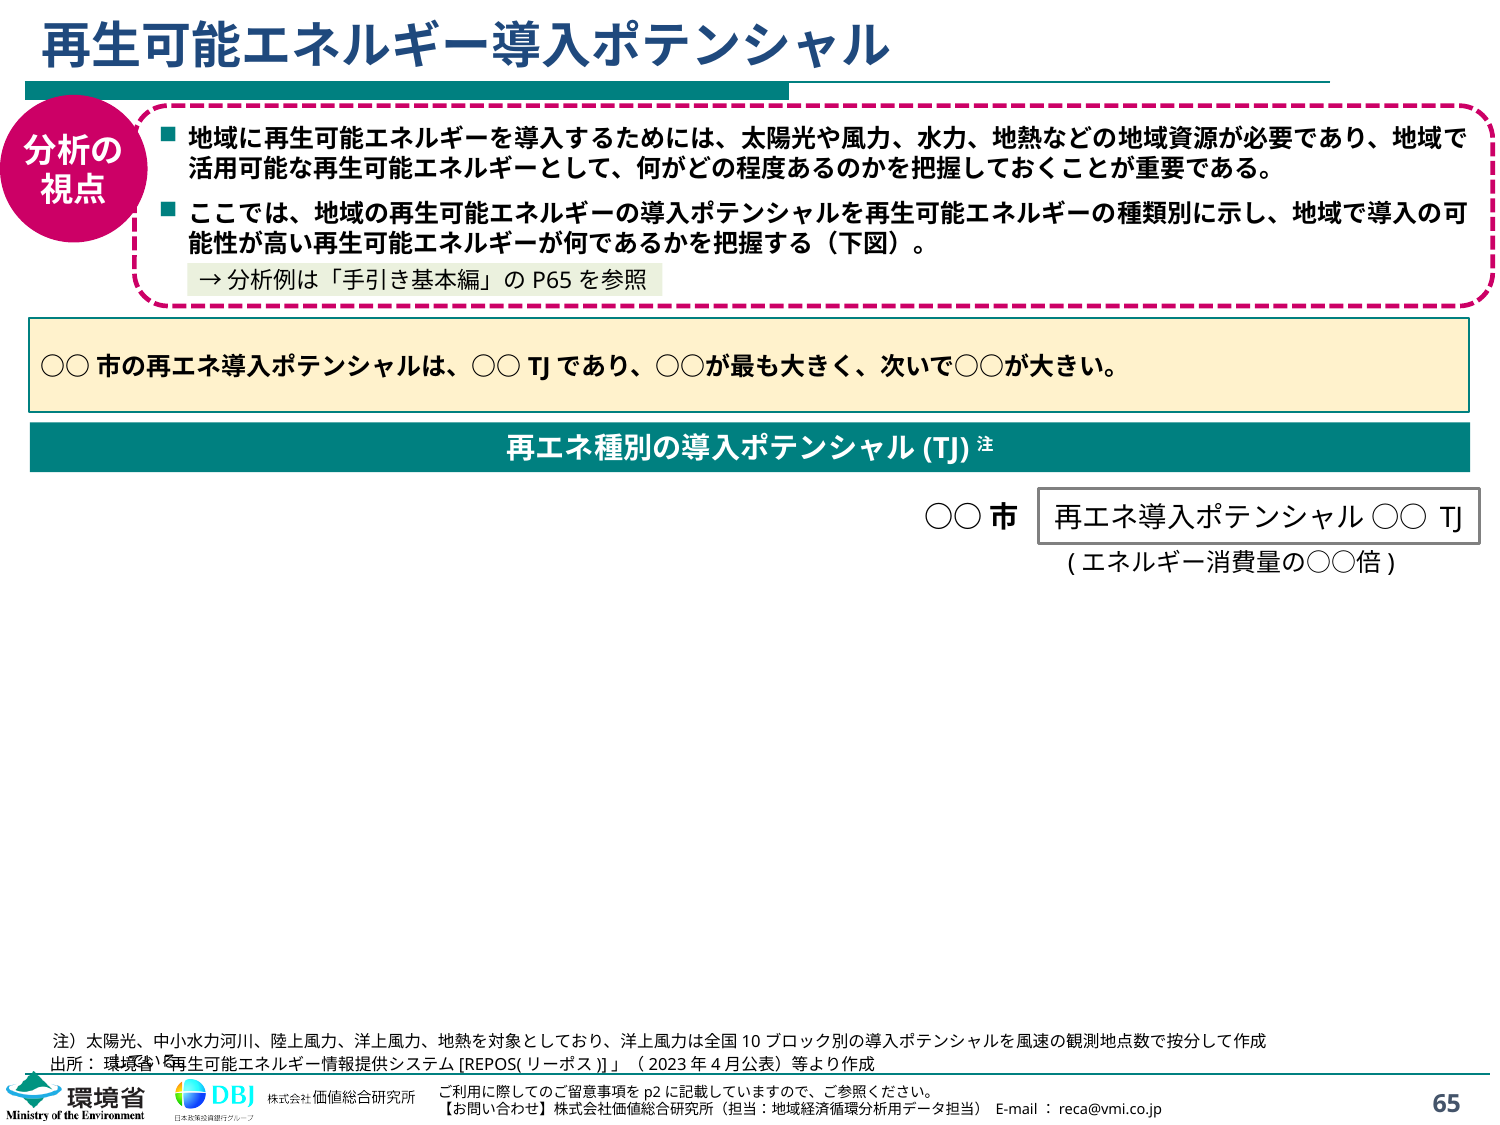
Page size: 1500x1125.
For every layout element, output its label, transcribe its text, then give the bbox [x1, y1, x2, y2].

text_box →分析例は「手引き基本編」のP65を参照 [187, 263, 663, 296]
slide_number 65 [1393, 1079, 1500, 1122]
title 再生可能エネルギー導入ポテンシャル [25, 0, 1355, 82]
text_box ○○市の再エネ導入ポテンシャルは、○○TJであり、○○が最も大きく、次いで○○が大きい。 [29, 317, 1470, 413]
text_box 再エネ導入ポテンシャル ○○ TJ [1038, 488, 1480, 544]
text_box (エネルギー消費量の○○倍) [1053, 538, 1410, 584]
text_box 地域に再生可能エネルギーを導入するためには、太陽光や風力、水力、地熱などの地域資源が必要であり、地域で活用可能な再生可能エネルギーとして、何がどの程度あるのかを把握しておくことが重要である。 ここでは、地域の再生可能エネルギーの導入ポテンシャルを再生可能エネルギーの種類別に示し、地域で導入の可能性が高い再生可能エネルギーが何であるかを把握する（下図）。 [134, 105, 1493, 307]
picture [171, 1075, 419, 1125]
text_box 再エネ種別の導入ポテンシャル(TJ)注 [29, 422, 1471, 473]
text_box 分析の 視点 [0, 94, 148, 243]
text_box 出所： 環境省「再生可能エネルギー情報提供システム[REPOS(リーポス)]」（2023年4月公表）等より作成 [49, 1053, 1039, 1074]
text_box ○○市 [909, 490, 1034, 541]
text_box 注）太陽光、中小水力河川、陸上風力、洋上風力、地熱を対象としており、洋上風力は全国10ブロック別の導入ポテンシャルを風速の観測地点数で按分して作成している。 [52, 1030, 1268, 1071]
picture [2, 1071, 148, 1125]
